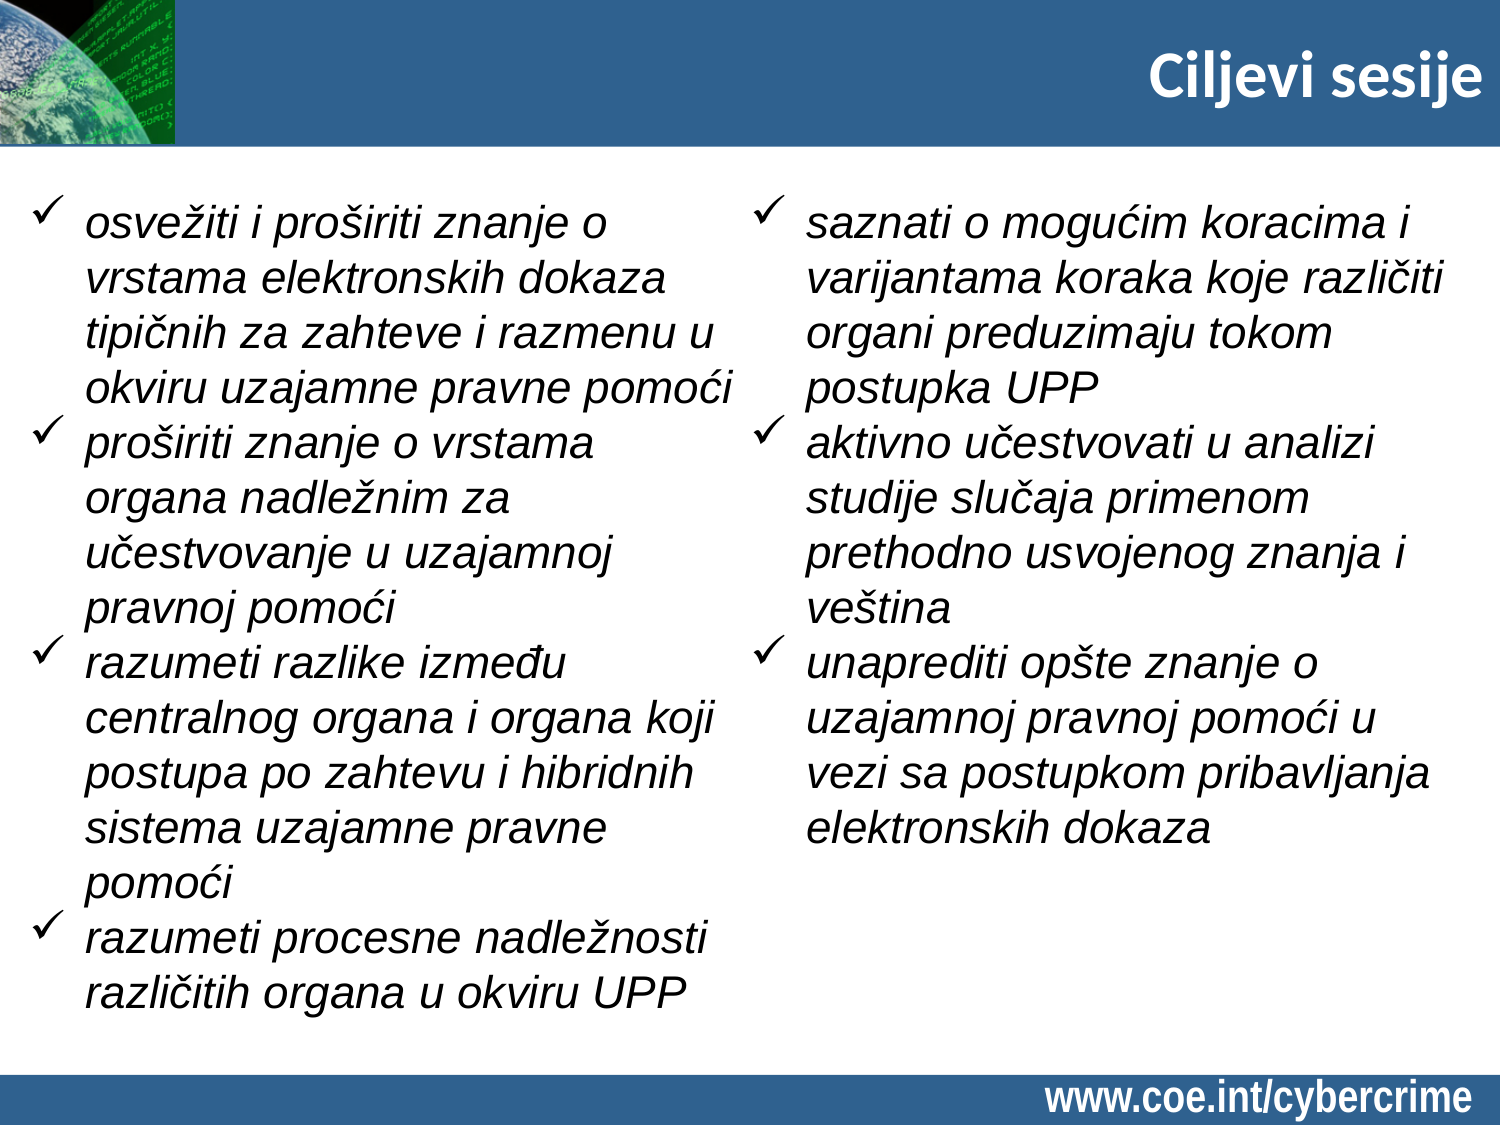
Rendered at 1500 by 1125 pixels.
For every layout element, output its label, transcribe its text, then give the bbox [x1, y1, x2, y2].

text_box Ciljevi sesije [177, 0, 1500, 149]
text_box [0, 1073, 1030, 1125]
text_box www.coe.int/cybercrime [1030, 1059, 1500, 1125]
text_box saznati o mogućim koracima i varijantama koraka koje različiti organi preduzimaju tokom postupka UPP aktivno učestvovati u analizi studije slučaja primenom prethodno usvojenog znanja i veština unaprediti opšte znanje o uzajamnoj pravnoj pomoći u vezi sa postupkom pribavljanja elektronskih dokaza [735, 185, 1486, 915]
text_box osvežiti i proširiti znanje o vrstama elektronskih dokaza tipičnih za zahteve i razmenu u okviru uzajamne pravne pomoći proširiti znanje o vrstama organa nadležnim za učestvovanje u uzajamnoj pravnoj pomoći razumeti razlike između centralnog organa i organa koji postupa po zahtevu i hibridnih sistema uzajamne pravne pomoći razumeti procesne nadležnosti različitih organa u okviru UPP [14, 185, 765, 1025]
picture [0, 0, 175, 144]
